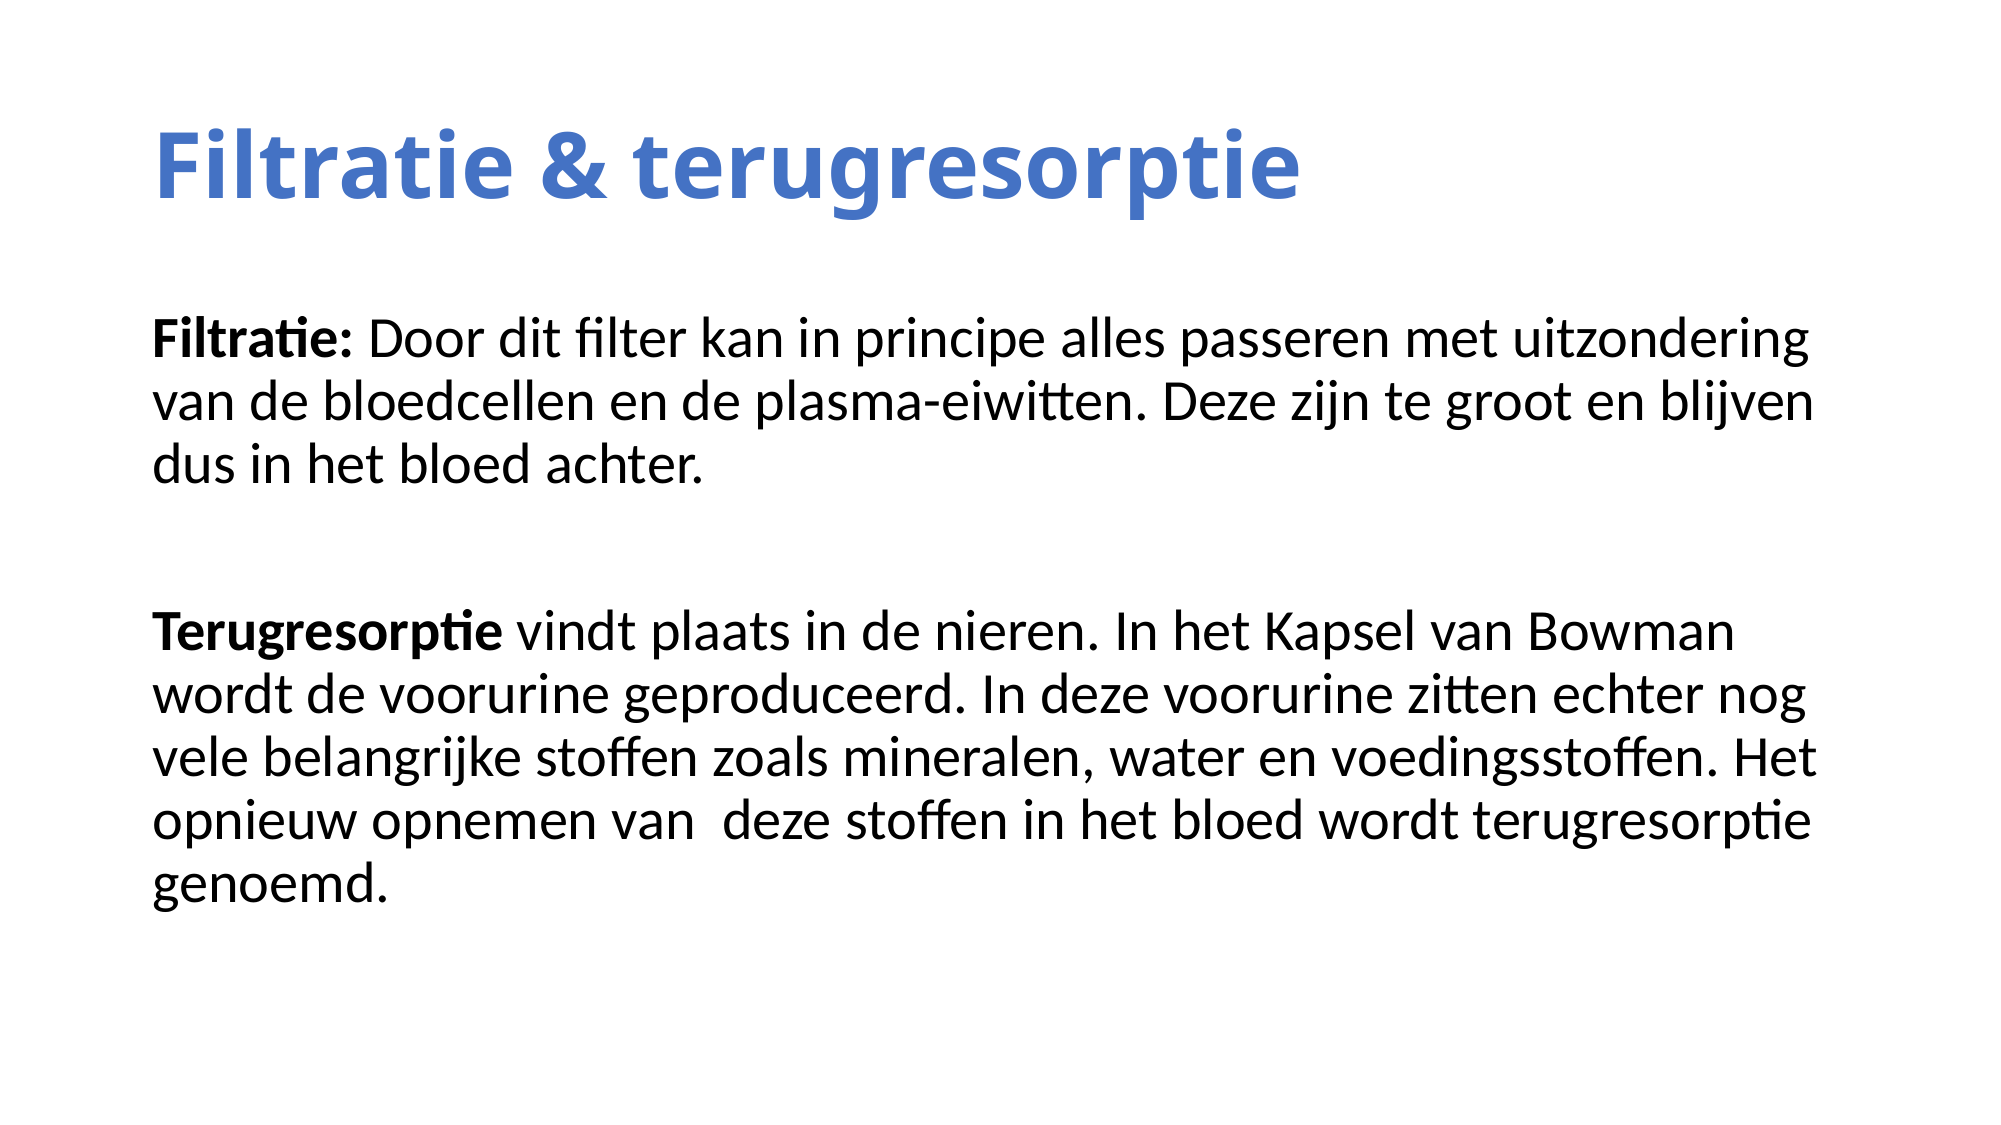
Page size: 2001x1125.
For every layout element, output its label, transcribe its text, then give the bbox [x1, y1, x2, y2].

list Filtratie: Door dit filter kan in principe alles passeren met uitzondering van de bloedcellen en de plasma-eiwitten. Deze zijn te groot en blijven dus in het bloed achter. Terugresorptie vindt plaats in de nieren. In het Kapsel van Bowman wordt de voorurine geproduceerd. In deze voorurine zitten echter nog vele belangrijke stoffen zoals mineralen, water en voedingsstoffen. Het opnieuw opnemen van deze stoffen in het bloed wordt terugresorptie genoemd. [137, 299, 1863, 1014]
title Filtratie & terugresorptie [137, 59, 1863, 278]
